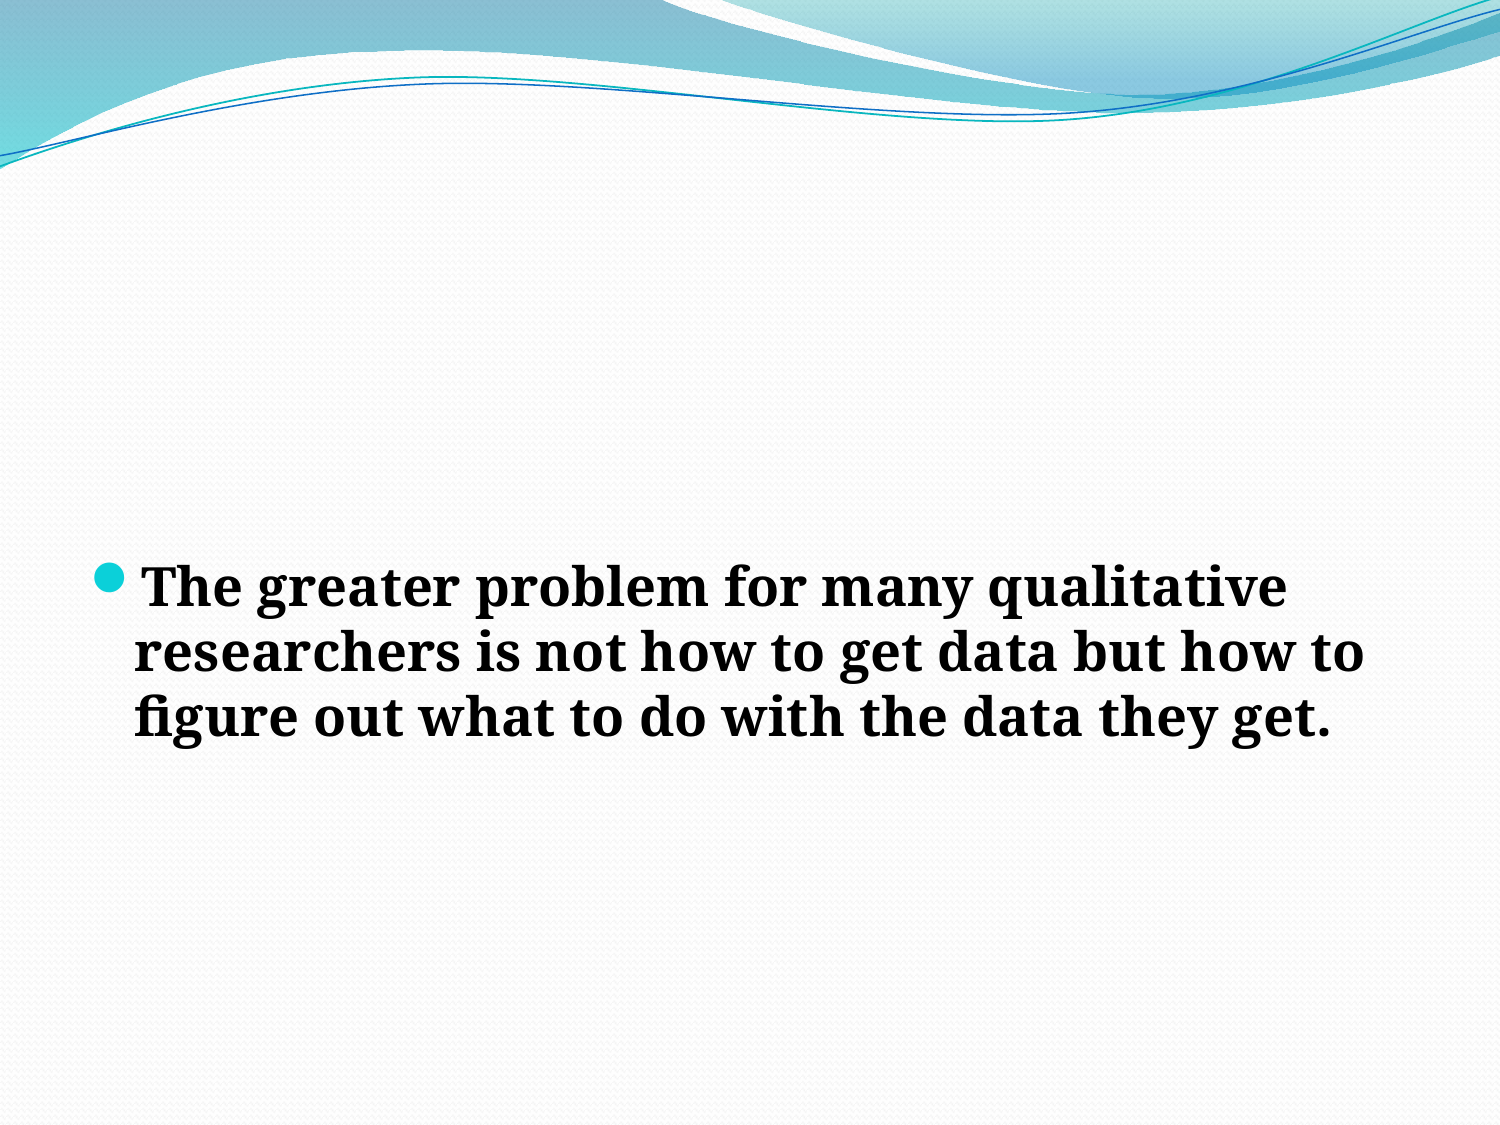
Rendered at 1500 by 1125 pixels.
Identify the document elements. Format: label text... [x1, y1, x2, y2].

list The greater problem for many qualitative researchers is not how to get data but how to figure out what to do with the data they get. [74, 317, 1426, 1038]
